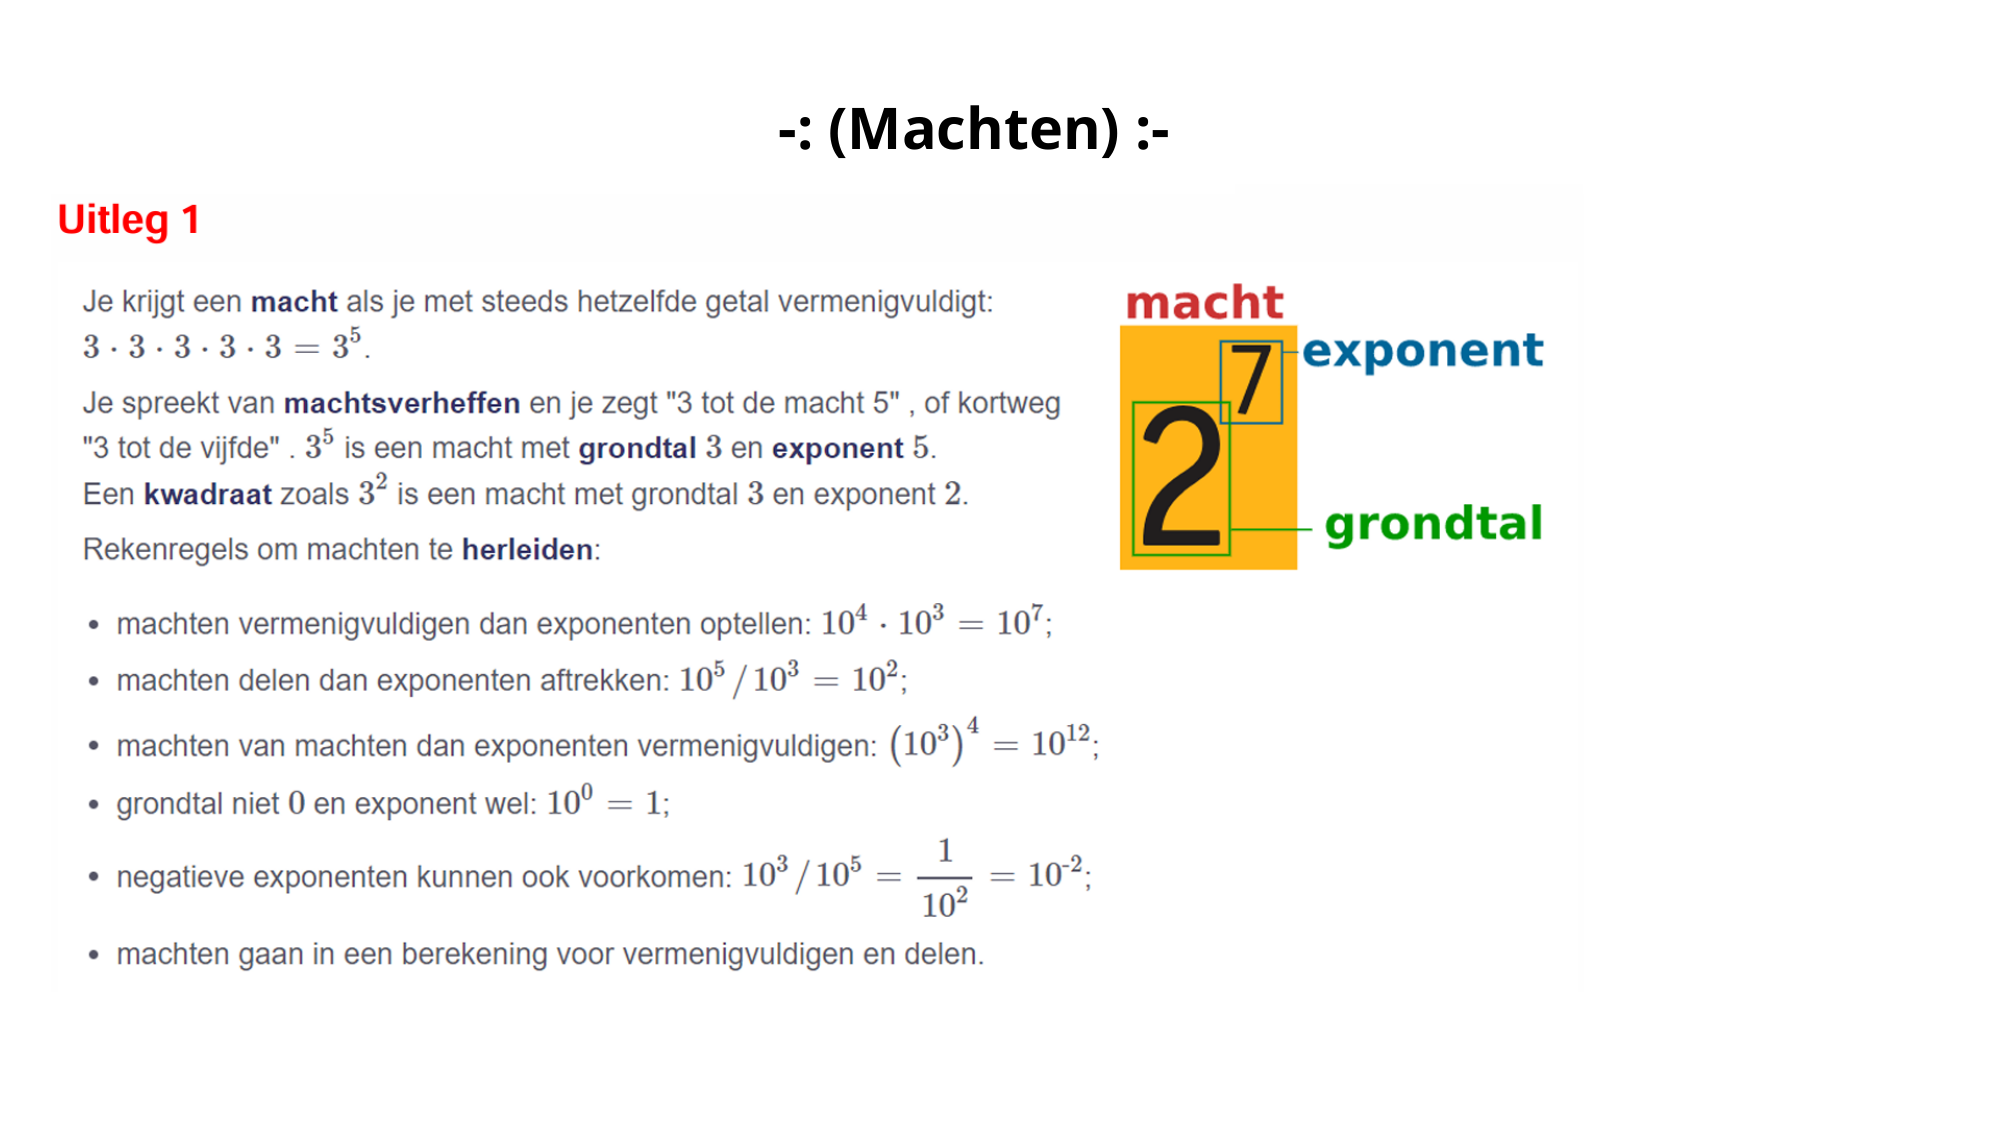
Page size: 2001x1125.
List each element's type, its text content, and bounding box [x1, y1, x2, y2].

picture [32, 184, 1592, 992]
text_box -: (Machten) :- [763, 47, 1187, 184]
